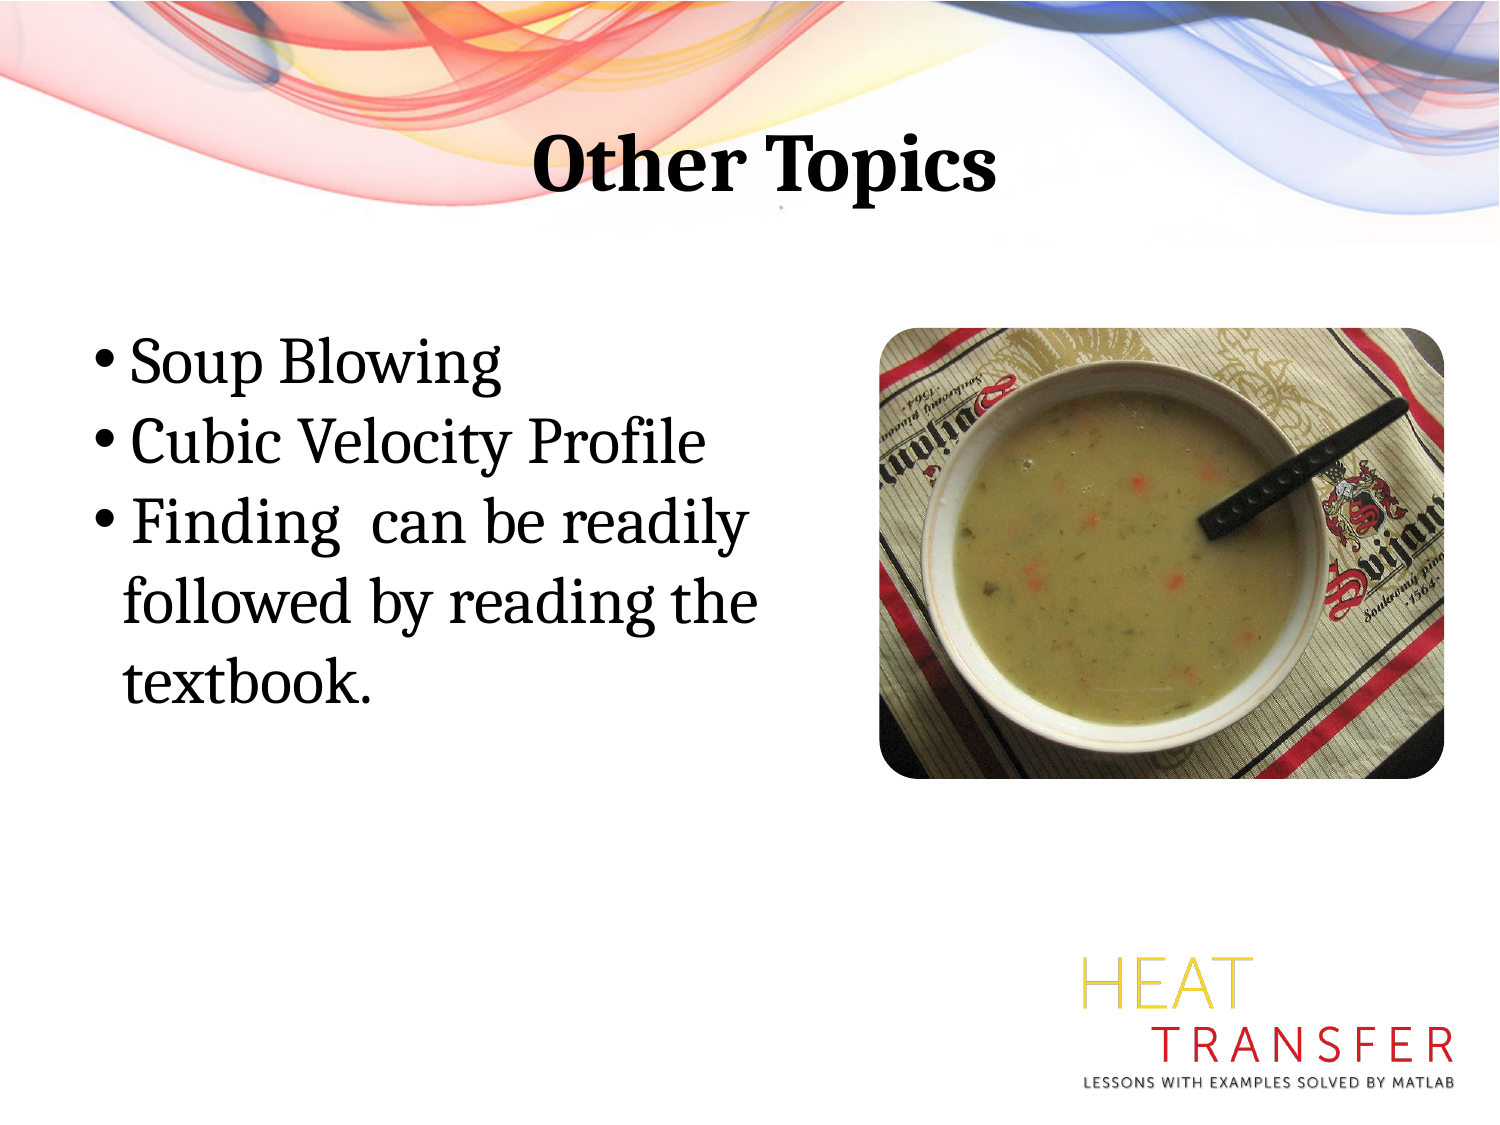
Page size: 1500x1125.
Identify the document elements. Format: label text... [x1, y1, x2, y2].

text_box Other Topics [184, 100, 1365, 216]
picture [0, 1, 1499, 243]
picture [879, 327, 1445, 780]
picture [1075, 946, 1464, 1093]
